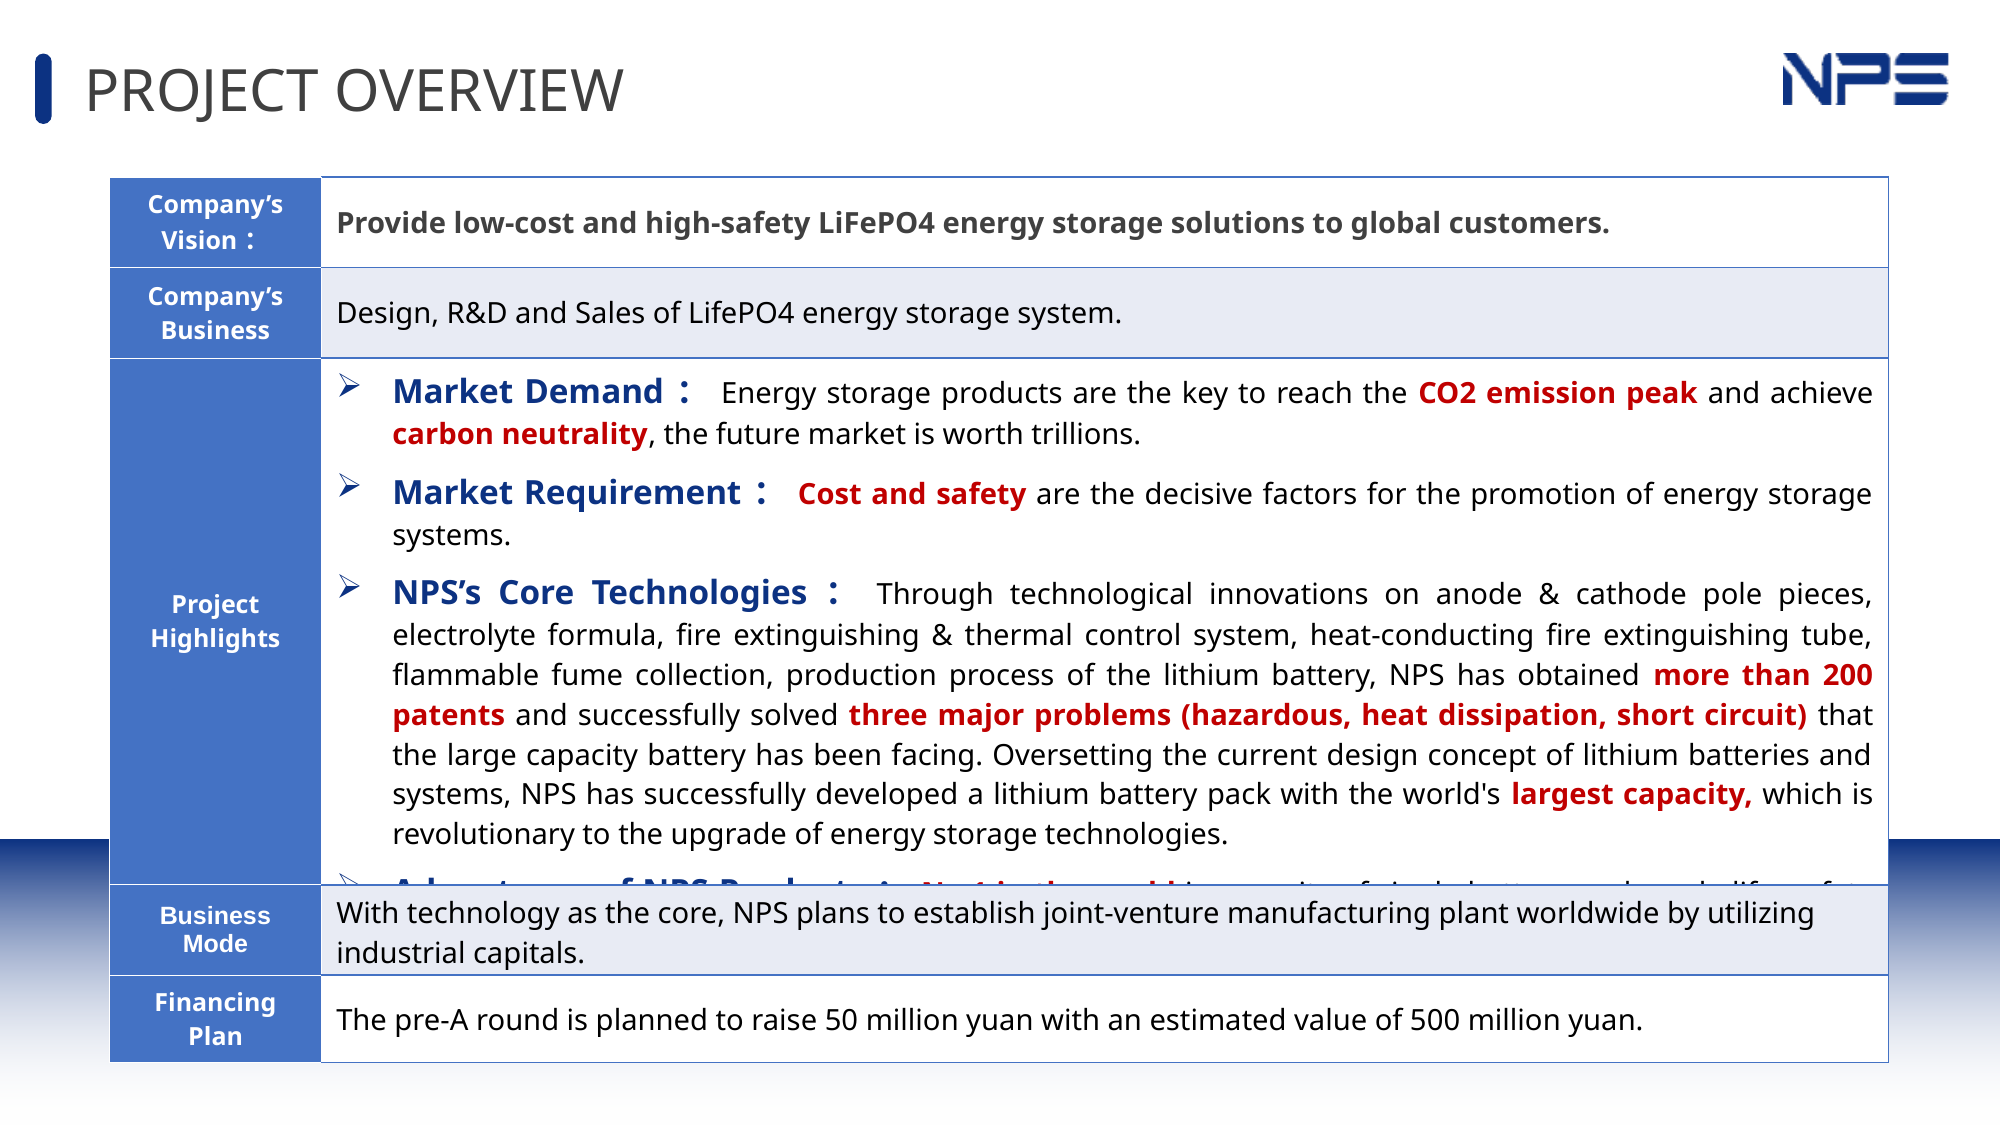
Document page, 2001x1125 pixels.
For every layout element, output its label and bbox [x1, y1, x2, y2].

picture [1783, 53, 1961, 105]
text_box [35, 53, 641, 125]
text_box [0, 0, 2000, 1125]
